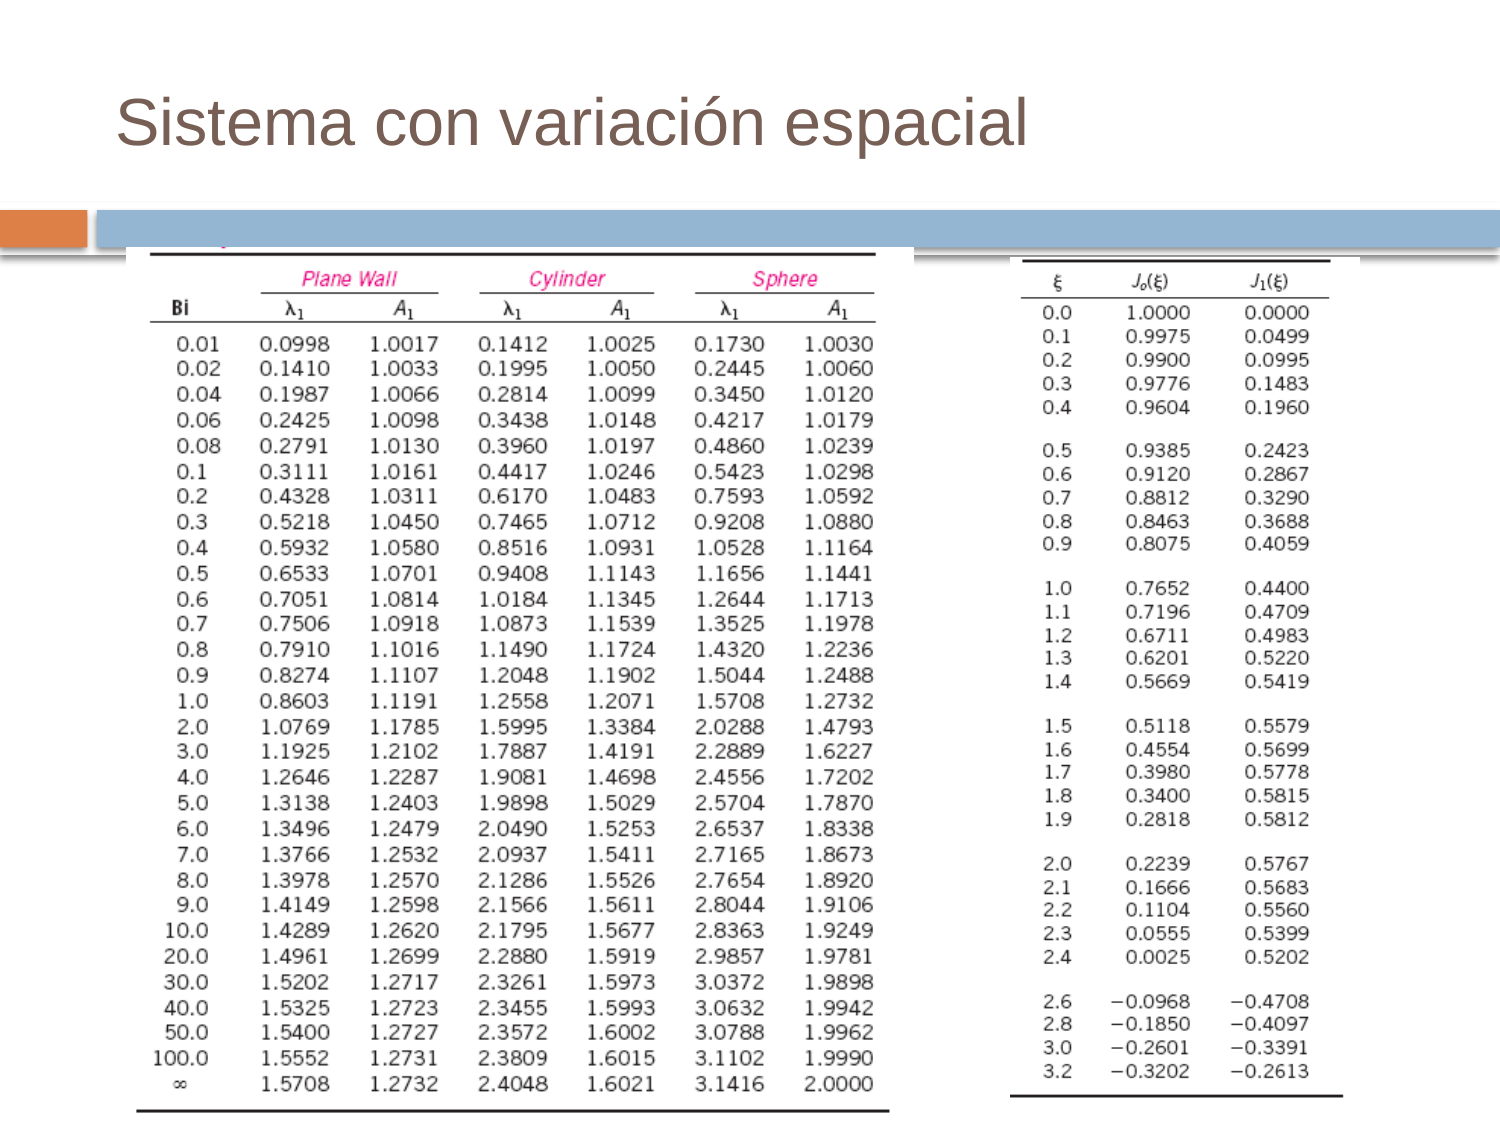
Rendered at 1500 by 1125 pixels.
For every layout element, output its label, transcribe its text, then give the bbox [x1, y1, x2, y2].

title Sistema con variación espacial [100, 37, 1438, 200]
picture [1010, 257, 1360, 1106]
picture [126, 247, 915, 1125]
